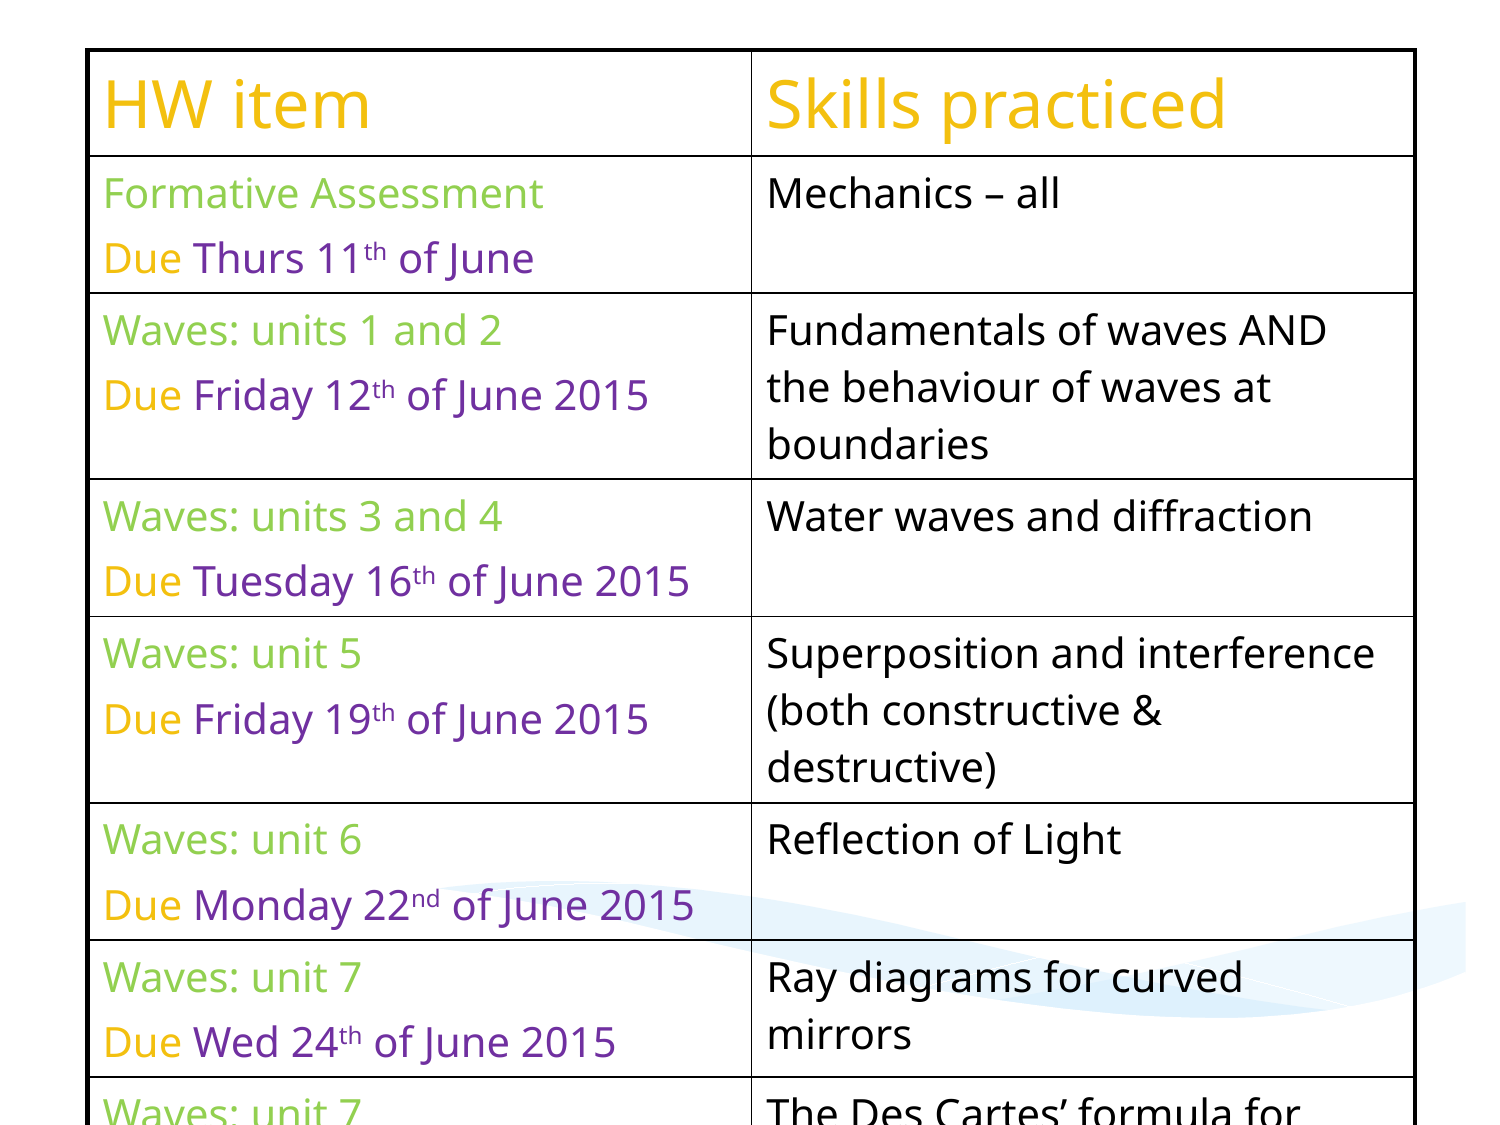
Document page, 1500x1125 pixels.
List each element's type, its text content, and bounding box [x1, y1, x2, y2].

table_header Skills practiced [752, 52, 1413, 155]
table_cell Formative Assessment Due Thurs 11th of June [90, 157, 751, 292]
table_cell Fundamentals of waves AND the behaviour of waves at boundaries [752, 294, 1413, 478]
table_cell Waves: unit 7 Due Zenday 37th of Octember [90, 1078, 751, 1125]
table_cell Superposition and interference (both constructive & destructive) [752, 617, 1413, 802]
table_cell Waves: unit 6 Due Monday 22nd of June 2015 [90, 804, 751, 939]
table_cell Water waves and diffraction [752, 480, 1413, 616]
table_cell Waves: unit 5 Due Friday 19th of June 2015 [90, 617, 751, 802]
table_cell Mechanics – all [752, 157, 1413, 292]
table_cell Reflection of Light [752, 804, 1413, 939]
table_header HW item [90, 52, 751, 155]
table_cell The Des Cartes’ formula for spherical mirrors [752, 1078, 1413, 1125]
table_cell Ray diagrams for curved mirrors [752, 941, 1413, 1076]
table_cell Waves: unit 7 Due Wed 24th of June 2015 [90, 941, 751, 1076]
table_cell Waves: units 3 and 4 Due Tuesday 16th of June 2015 [90, 480, 751, 616]
table_cell Waves: units 1 and 2 Due Friday 12th of June 2015 [90, 294, 751, 478]
